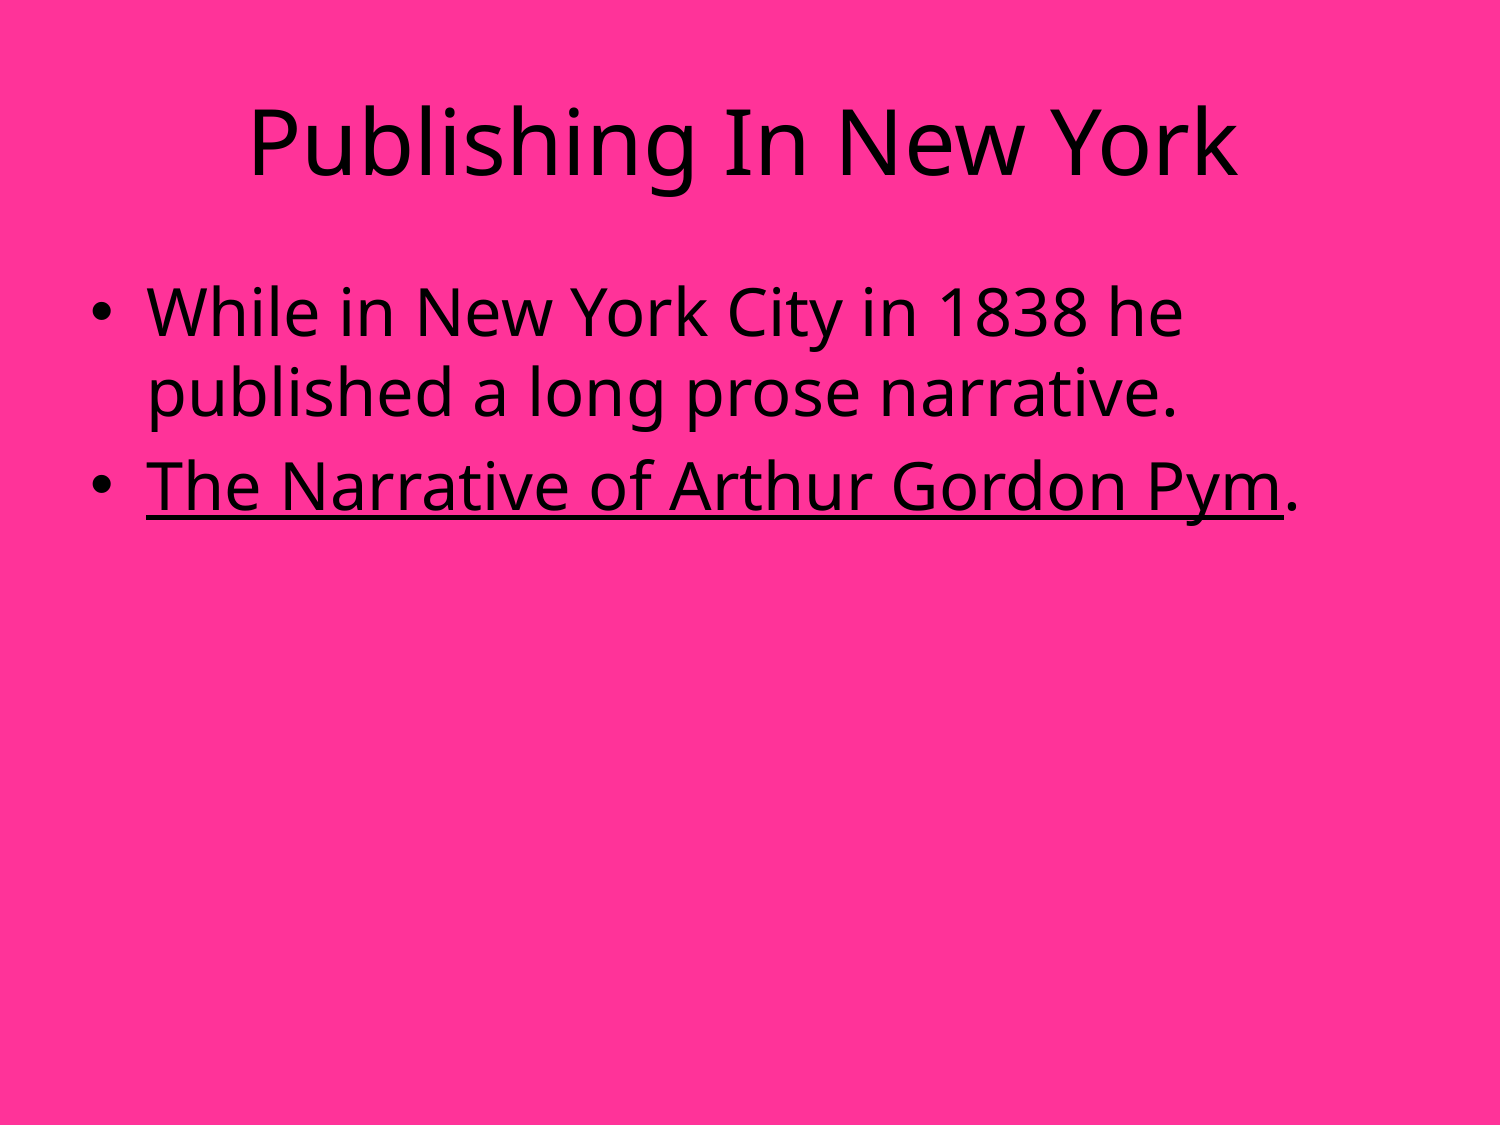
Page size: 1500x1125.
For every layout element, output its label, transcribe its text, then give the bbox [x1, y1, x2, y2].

title Publishing In New York [62, 45, 1425, 233]
list While in New York City in 1838 he published a long prose narrative. The Narrative of Arthur Gordon Pym. [75, 262, 1425, 1005]
